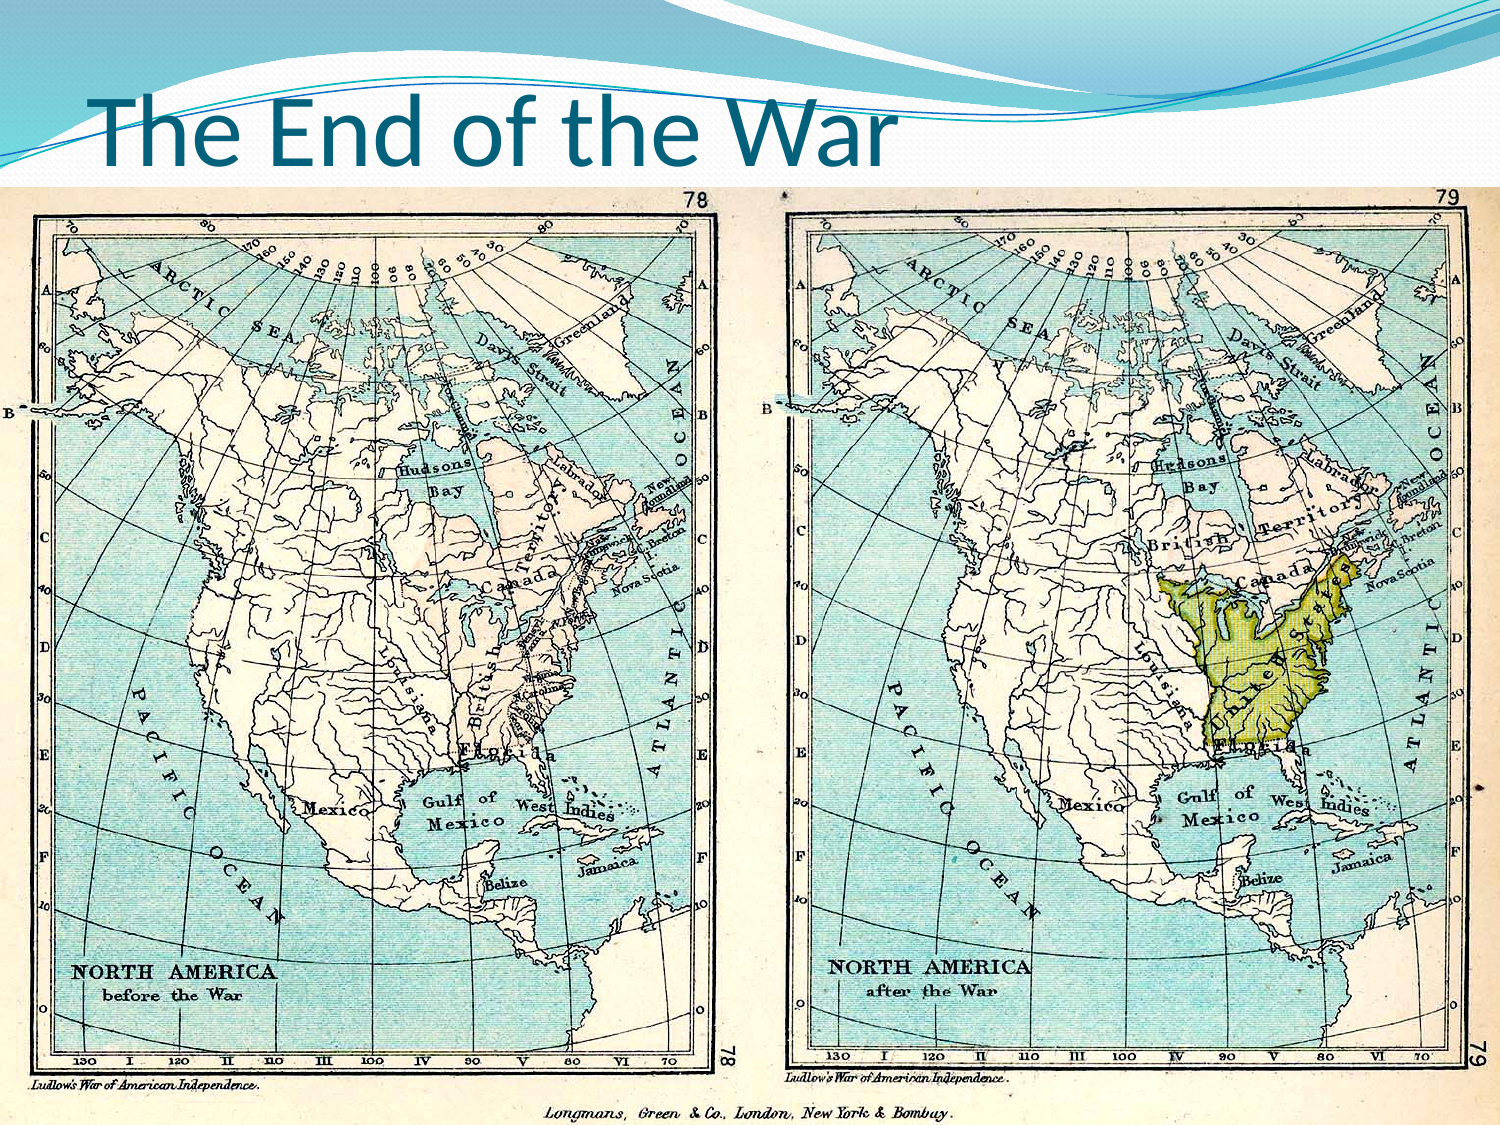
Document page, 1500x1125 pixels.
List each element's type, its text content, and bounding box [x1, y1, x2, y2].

picture [0, 187, 1500, 1125]
title The End of the War [62, 0, 1425, 187]
